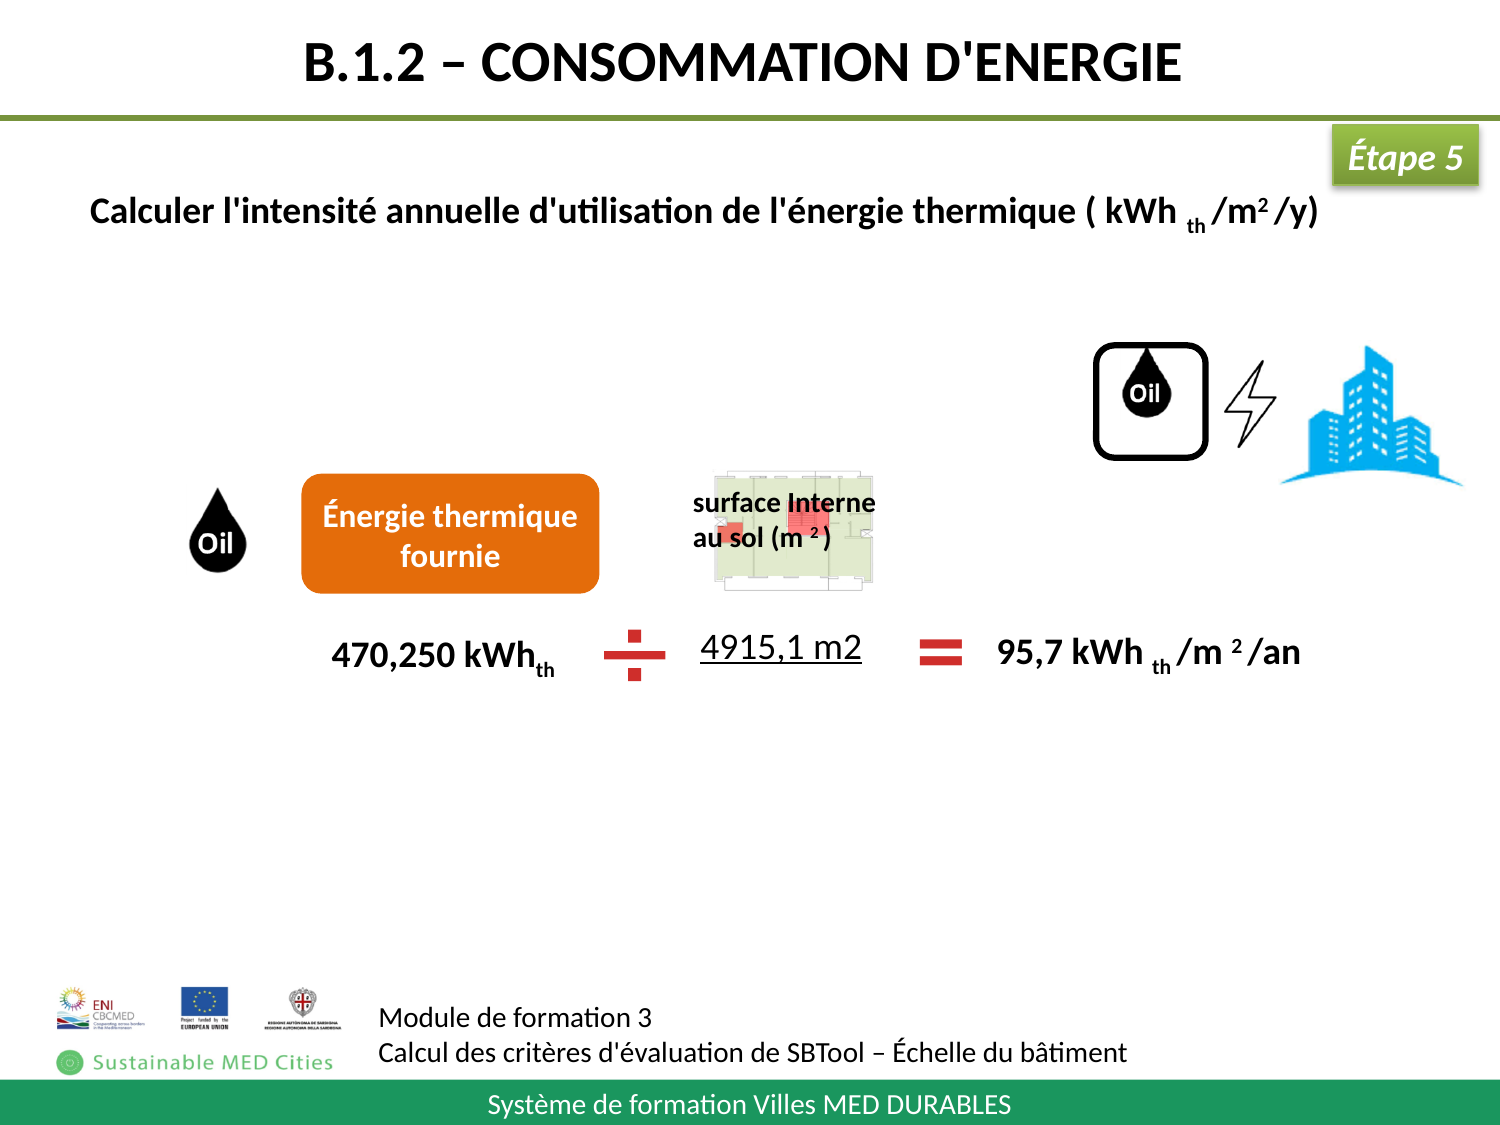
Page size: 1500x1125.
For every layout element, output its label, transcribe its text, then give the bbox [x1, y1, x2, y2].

text_box Étape 5 [1332, 124, 1479, 186]
text_box Calculer l'intensité annuelle d'utilisation de l'énergie thermique ( kWh th /m2 /y) [74, 179, 1477, 255]
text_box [0, 972, 1500, 1125]
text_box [177, 339, 1471, 714]
title B.1.2 – CONSOMMATION D'ENERGIE [0, 0, 1500, 117]
